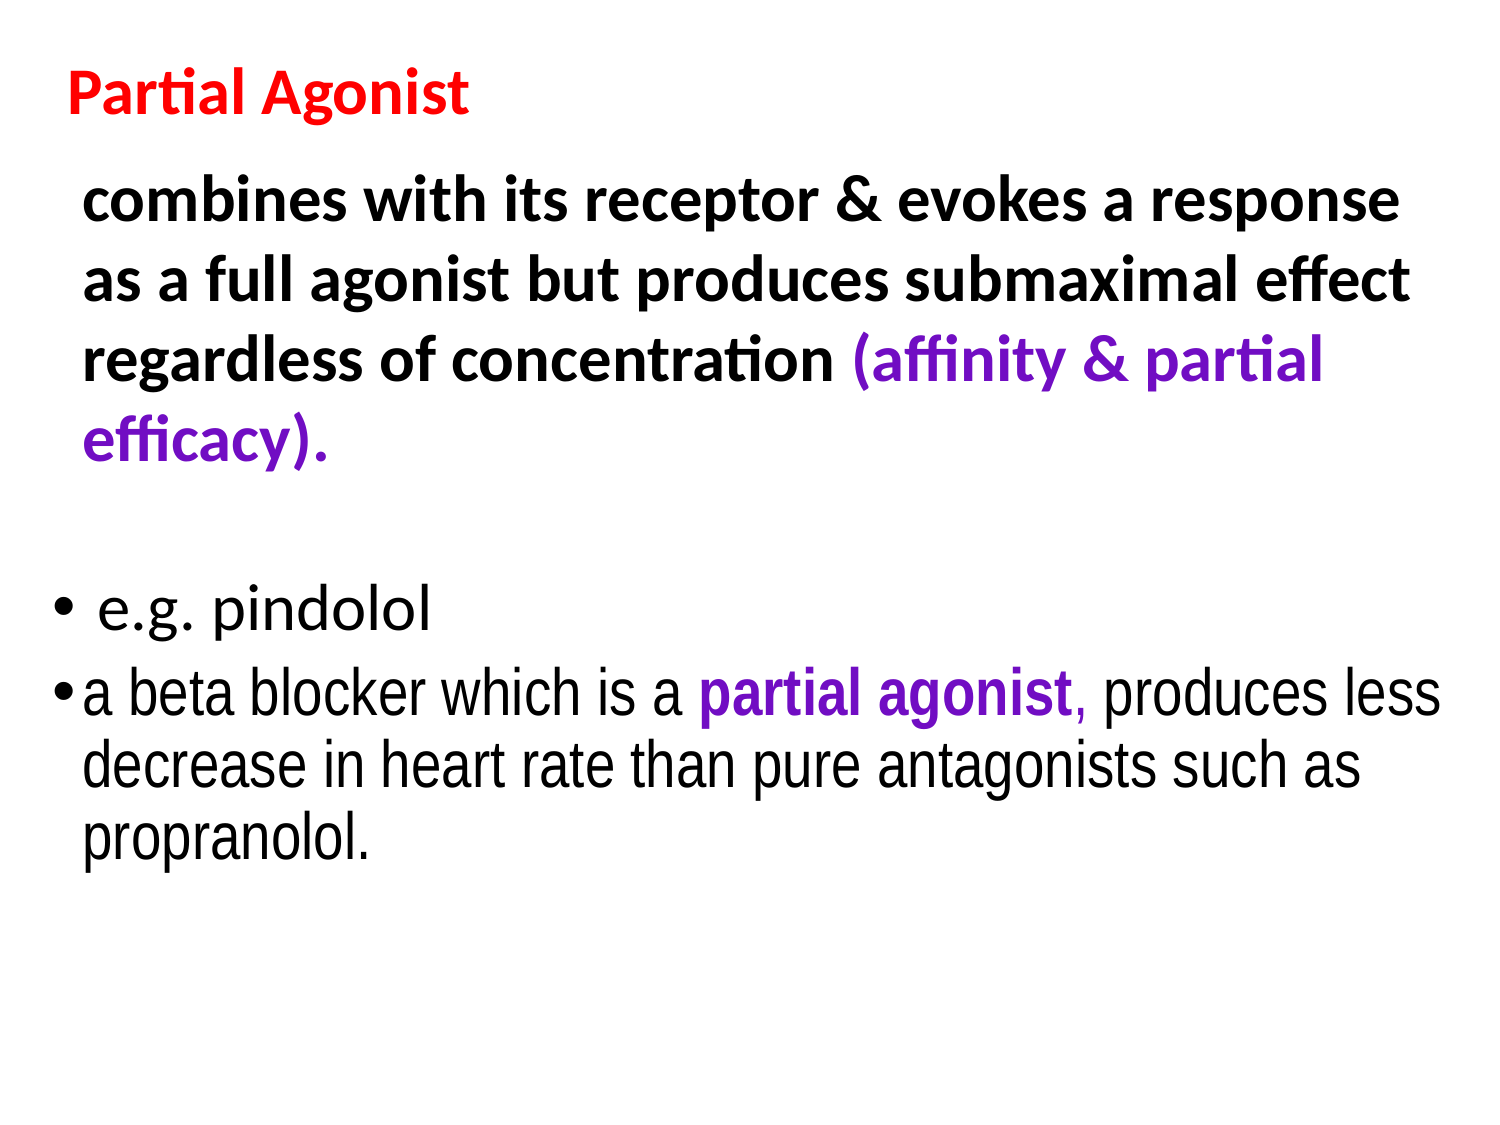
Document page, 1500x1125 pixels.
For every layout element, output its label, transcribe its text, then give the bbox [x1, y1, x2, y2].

list Partial Agonist combines with its receptor & evokes a response as a full agonist but produces submaximal effect regardless of concentration (affinity & partial efficacy). e.g. pindolol a beta blocker which is a partial agonist, produces less decrease in heart rate than pure antagonists such as propranolol. [37, 49, 1463, 1006]
